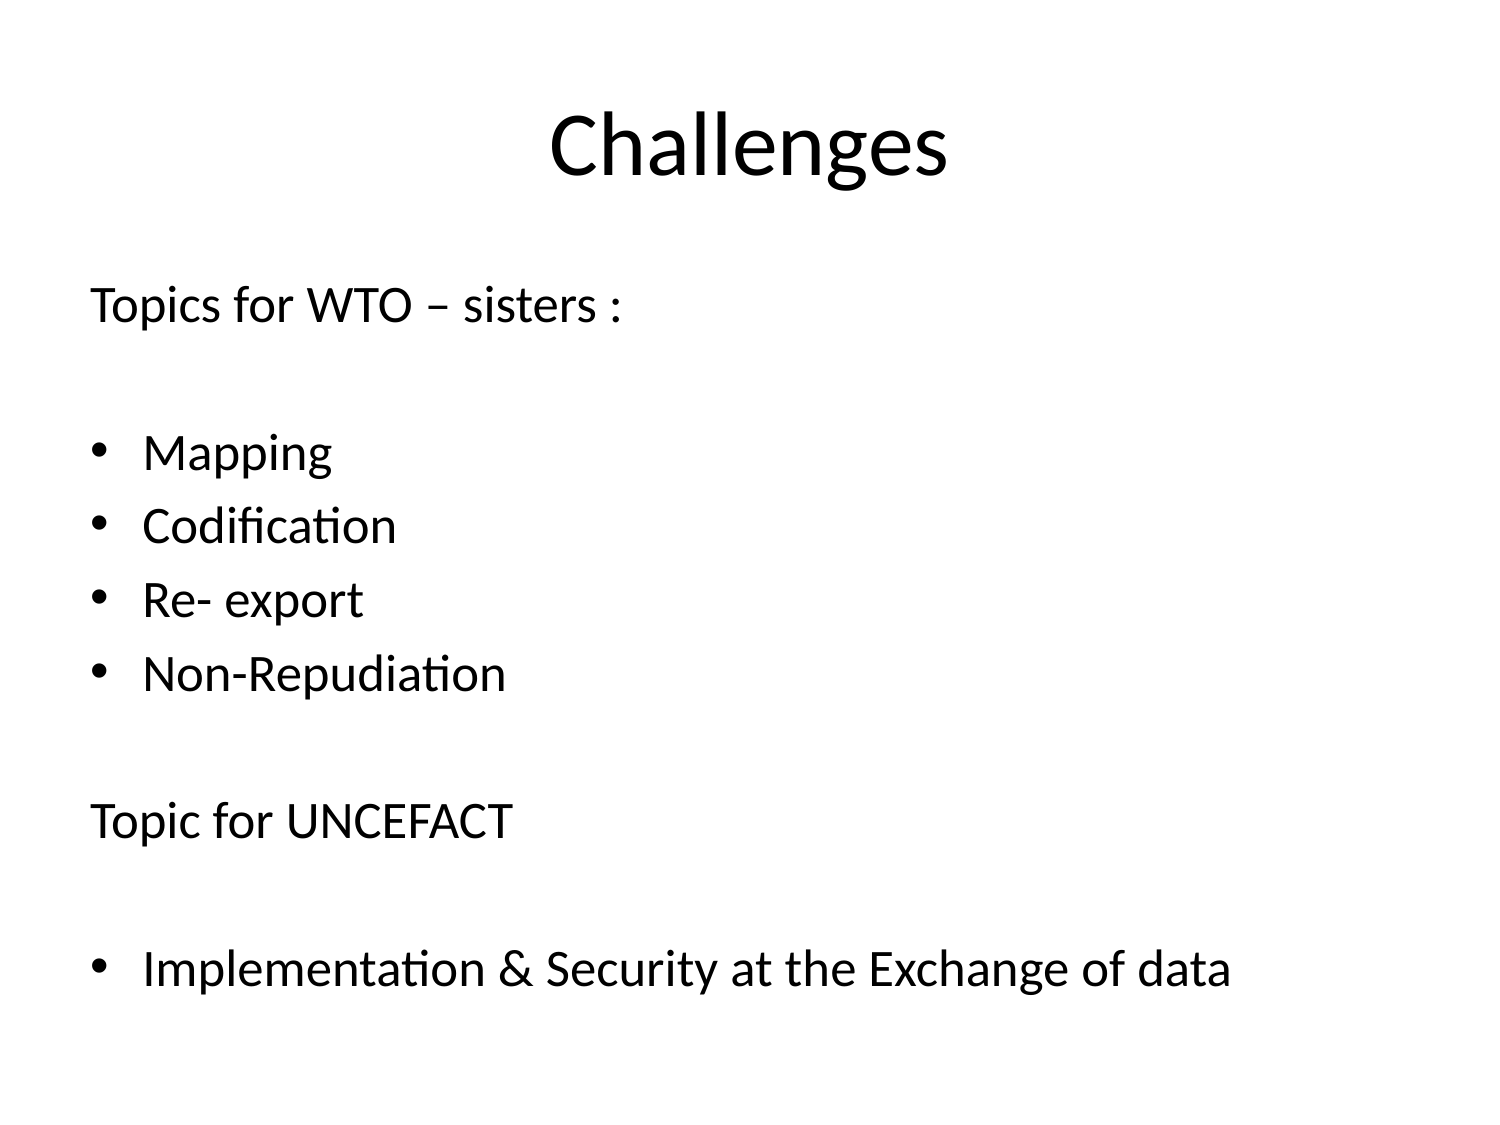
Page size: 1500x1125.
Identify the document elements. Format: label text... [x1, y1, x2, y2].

list Topics for WTO – sisters : Mapping Codification Re- export Non-Repudiation Topic for UNCEFACT Implementation & Security at the Exchange of data [75, 262, 1425, 1005]
title Challenges [75, 45, 1425, 233]
